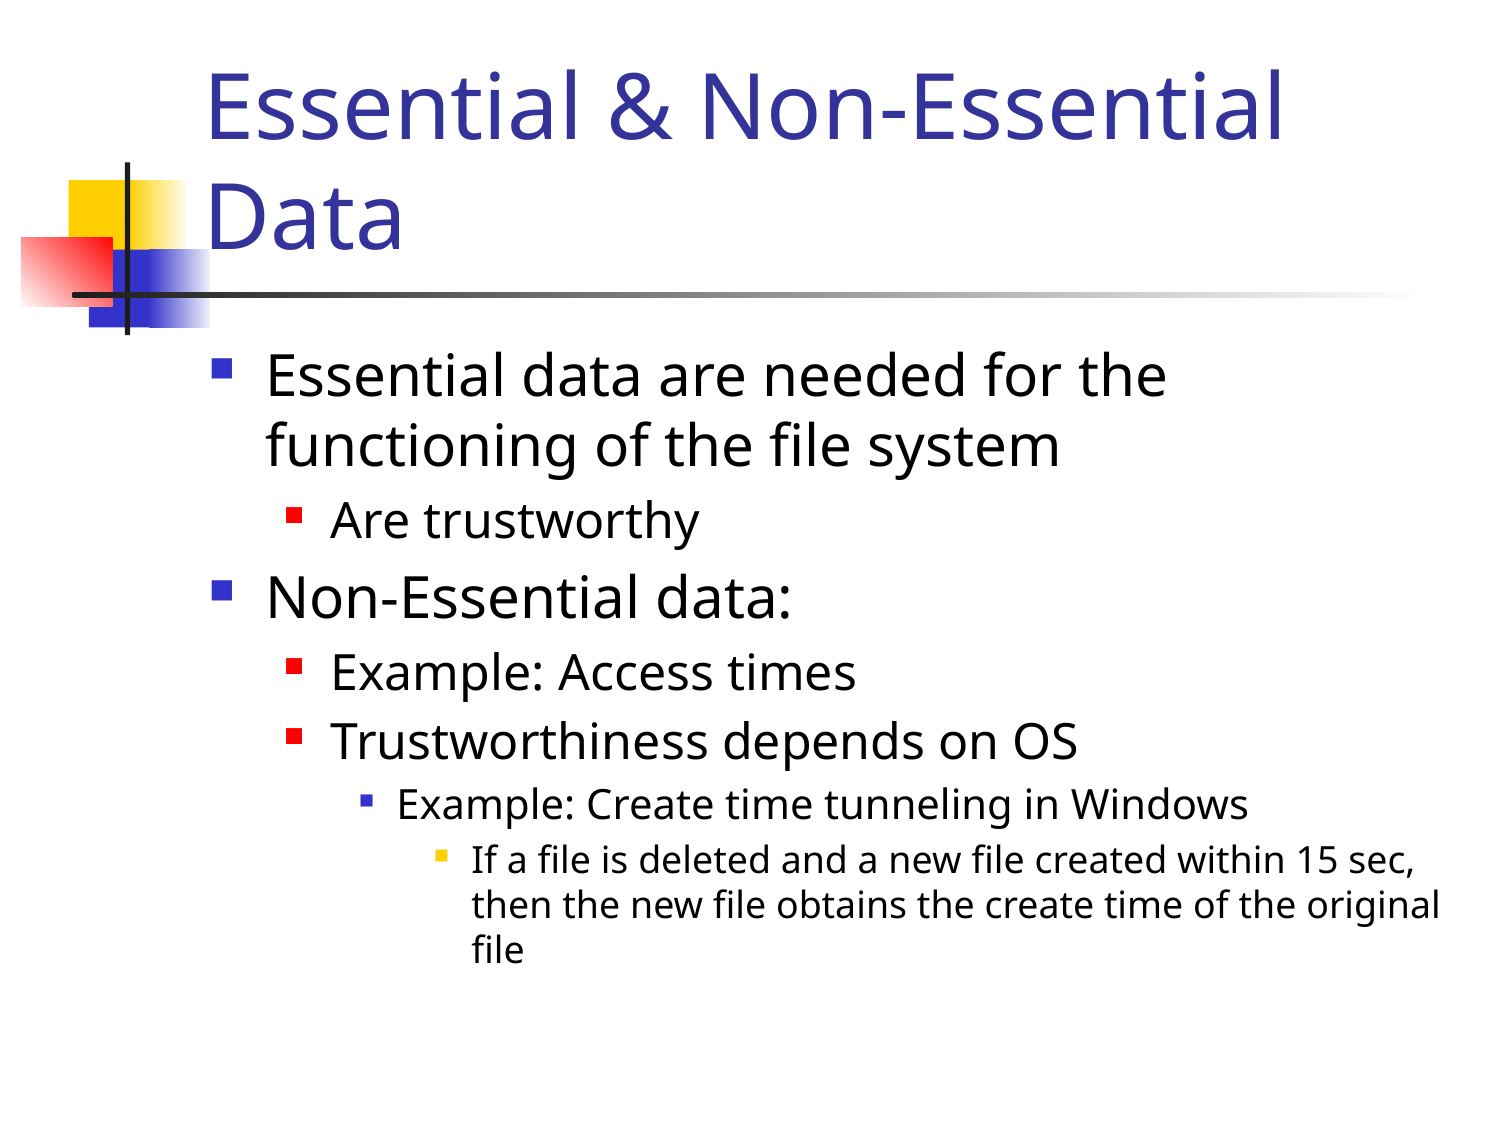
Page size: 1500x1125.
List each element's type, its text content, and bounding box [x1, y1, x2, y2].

title Essential & Non-Essential Data [188, 34, 1468, 276]
list Essential data are needed for the functioning of the file system Are trustworthy Non-Essential data: Example: Access times Trustworthiness depends on OS Example: Create time tunneling in Windows If a file is deleted and a new file created within 15 sec, then the new file obtains the create time of the original file [193, 330, 1470, 1007]
